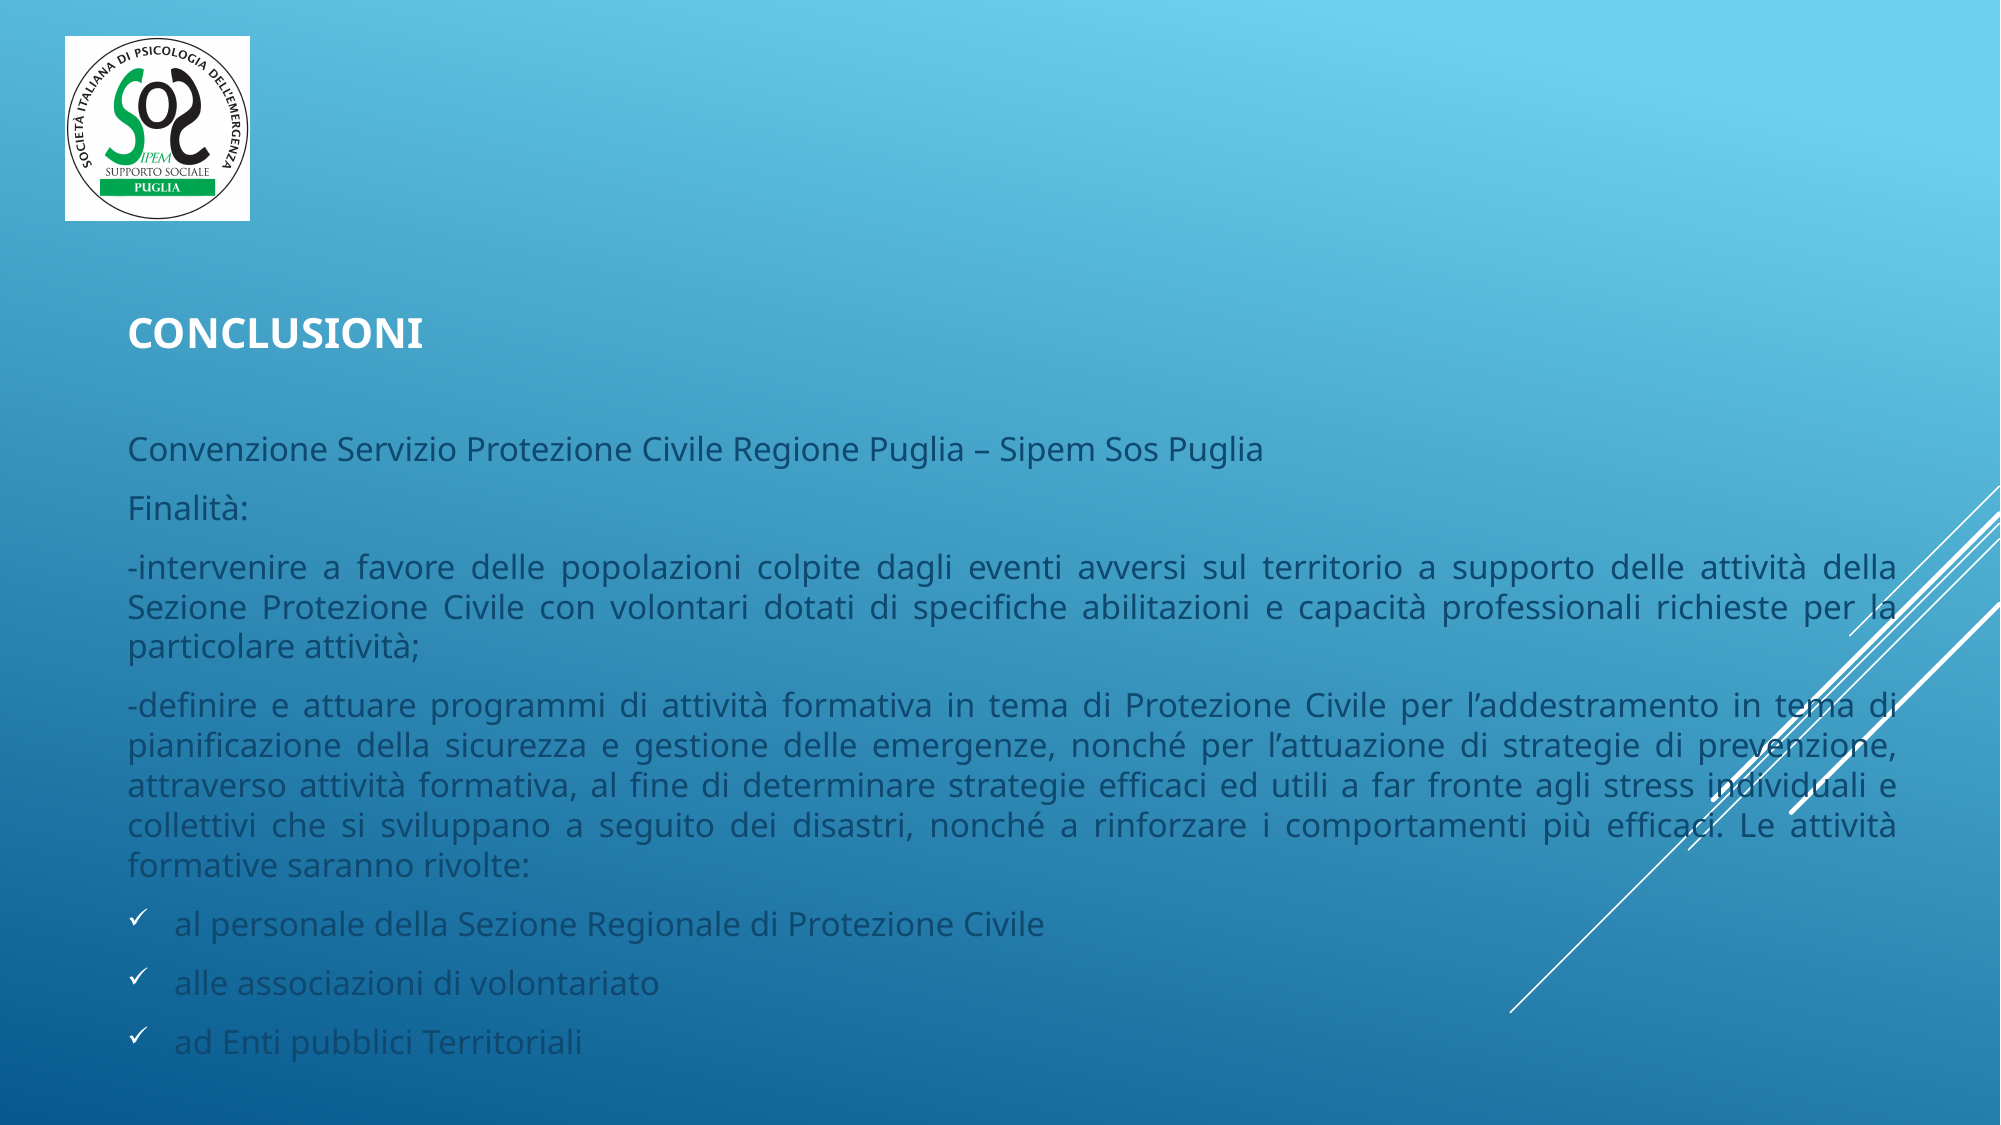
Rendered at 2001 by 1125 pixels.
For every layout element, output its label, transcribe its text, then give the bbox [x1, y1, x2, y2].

title CONCLUSIONI [112, 260, 2000, 365]
picture [65, 35, 250, 221]
list Convenzione Servizio Protezione Civile Regione Puglia – Sipem Sos Puglia Finalità: -intervenire a favore delle popolazioni colpite dagli eventi avversi sul territorio a supporto delle attività della Sezione Protezione Civile con volontari dotati di specifiche abilitazioni e capacità professionali richieste per la particolare attività; -definire e attuare programmi di attività formativa in tema di Protezione Civile per l’addestramento in tema di pianificazione della sicurezza e gestione delle emergenze, nonché per l’attuazione di strategie di prevenzione, attraverso attività formativa, al fine di determinare strategie efficaci ed utili a far fronte agli stress individuali e collettivi che si sviluppano a seguito dei disastri, nonché a rinforzare i comportamenti più efficaci. Le attività formative saranno rivolte: al personale della Sezione Regionale di Protezione Civile alle associazioni di volontariato ad Enti pubblici Territoriali [112, 420, 1916, 1108]
